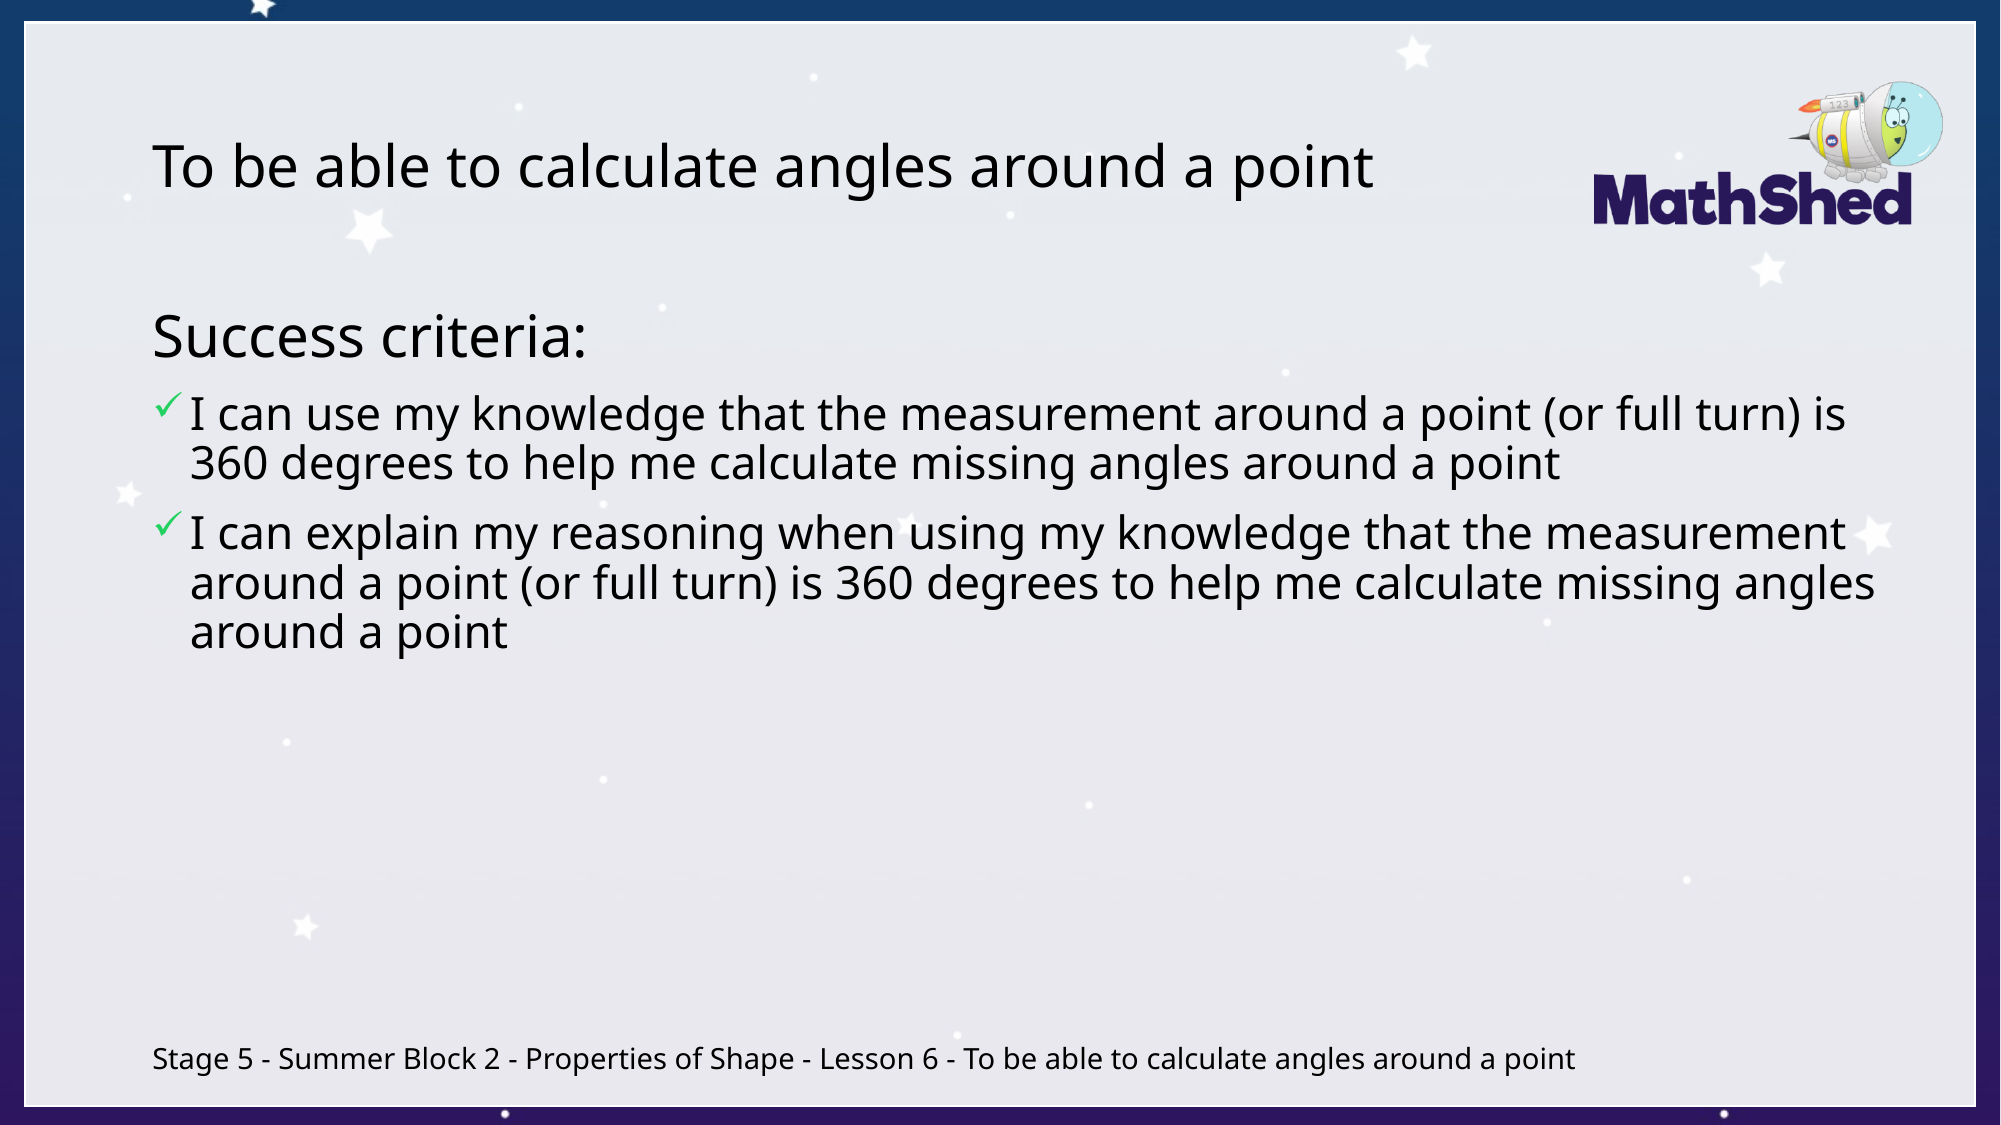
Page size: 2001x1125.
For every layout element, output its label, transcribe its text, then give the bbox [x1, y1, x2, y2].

title To be able to calculate angles around a point [137, 59, 1578, 278]
list Success criteria: I can use my knowledge that the measurement around a point (or full turn) is 360 degrees to help me calculate missing angles around a point I can explain my reasoning when using my knowledge that the measurement around a point (or full turn) is 360 degrees to help me calculate missing angles around a point [137, 299, 1898, 1014]
picture [0, 0, 2001, 1125]
footer Stage 5 - Summer Block 2 - Properties of Shape - Lesson 6 - To be able to calculate angles around a point [137, 1033, 2000, 1093]
